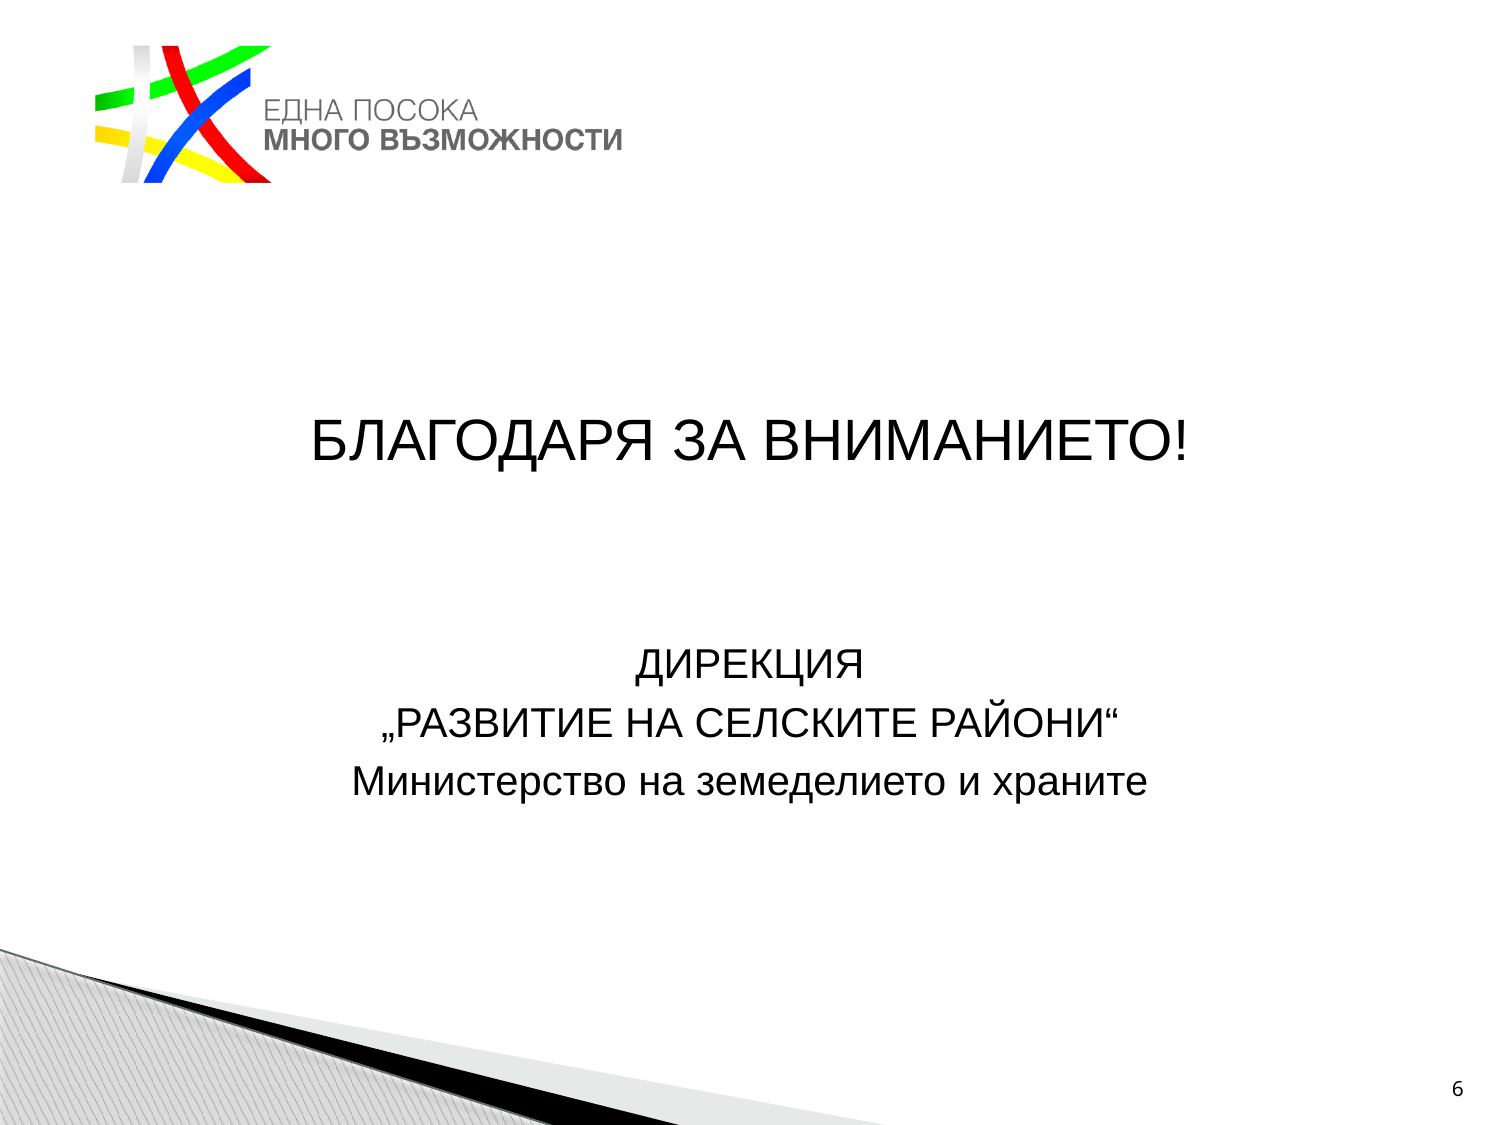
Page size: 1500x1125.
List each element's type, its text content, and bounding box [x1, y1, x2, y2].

list БЛАГОДАРЯ ЗА ВНИМАНИЕТО! ДИРЕКЦИЯ „РАЗВИТИЕ НА СЕЛСКИТЕ РАЙОНИ“ Министерство на земеделието и храните [74, 242, 1426, 986]
slide_number 6 [1418, 1051, 1479, 1112]
picture [44, 9, 671, 221]
